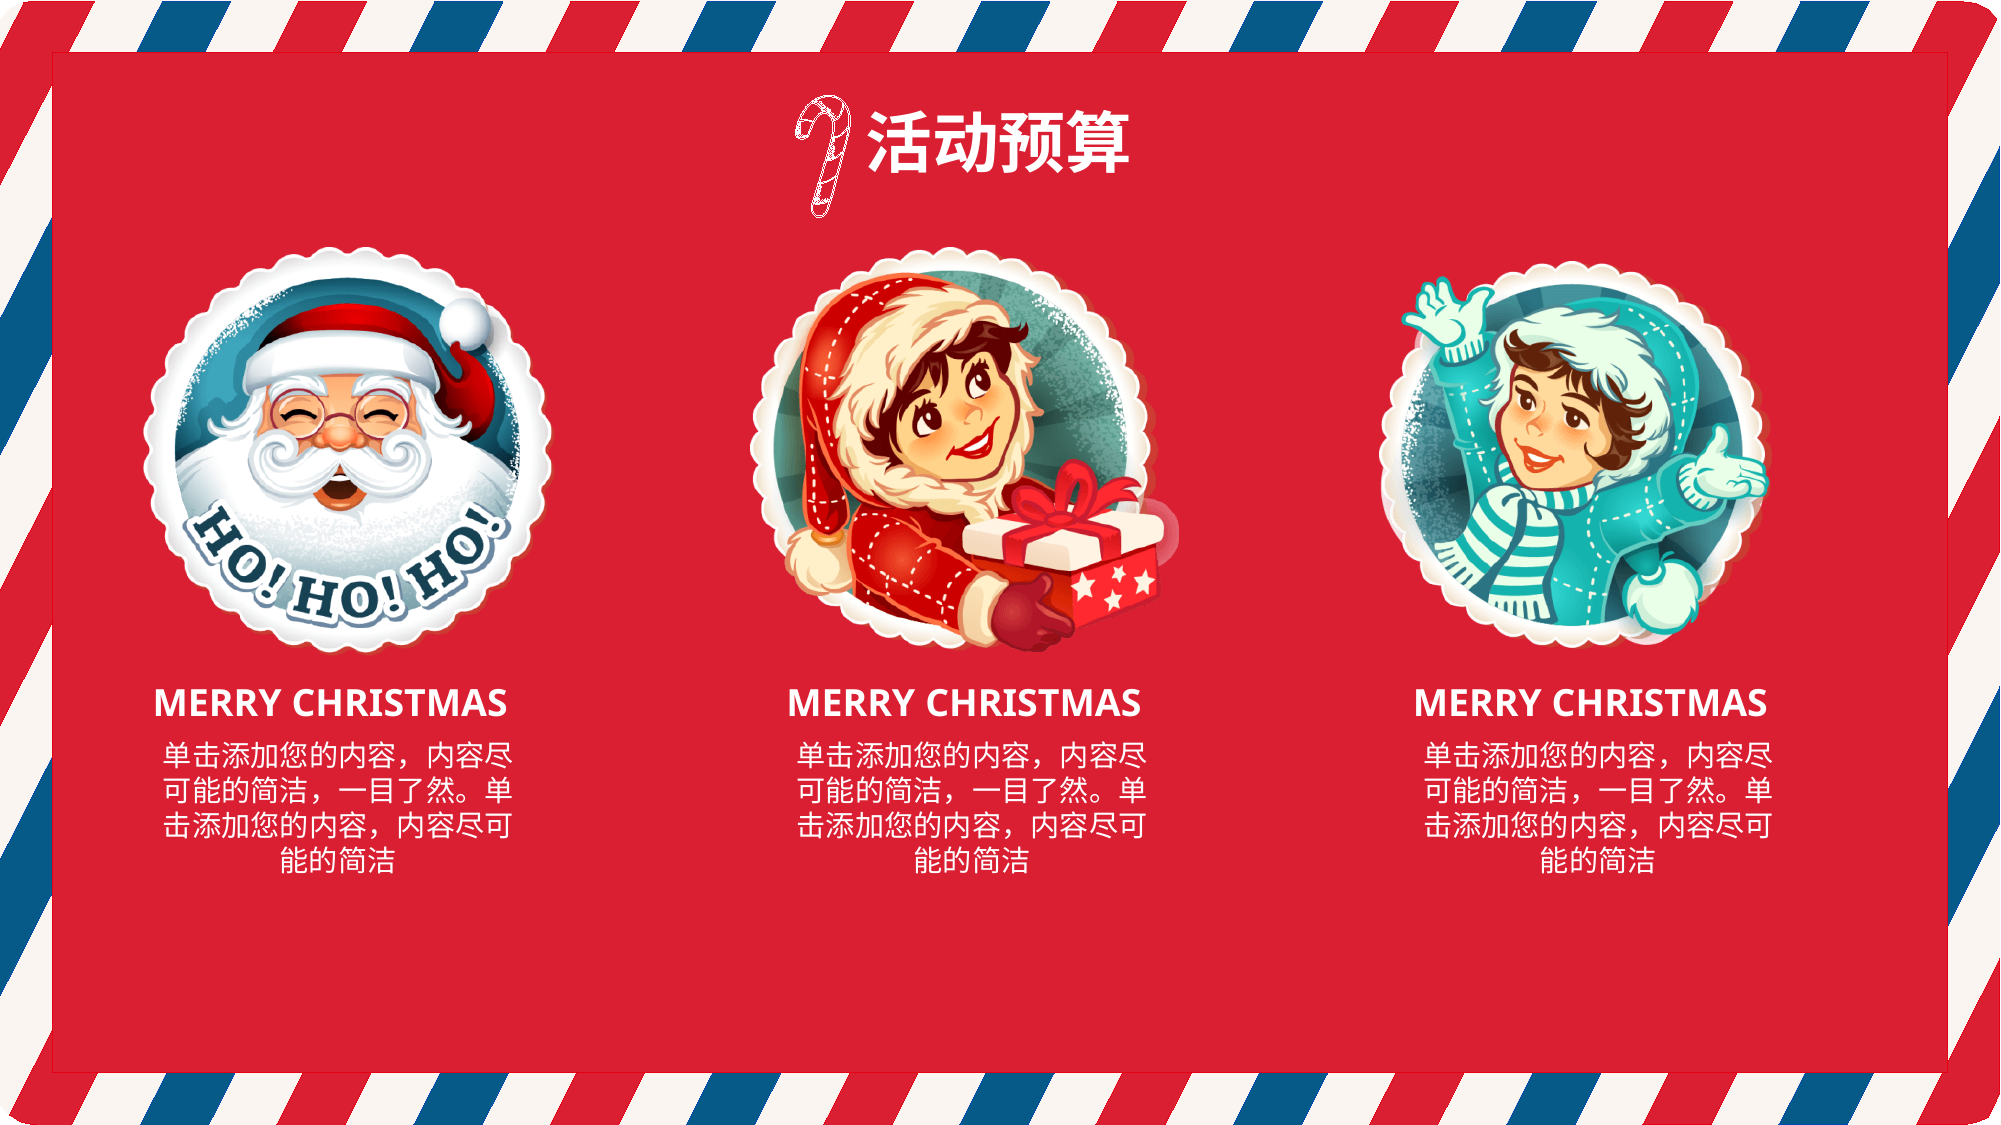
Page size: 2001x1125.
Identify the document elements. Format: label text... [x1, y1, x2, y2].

text_box MERRY CHRISTMAS [79, 671, 582, 732]
picture [129, 247, 565, 673]
picture [1379, 261, 1772, 649]
text_box [795, 95, 851, 218]
picture [749, 247, 1179, 652]
text_box 活动预算 [850, 93, 1551, 188]
text_box 单击添加您的内容，内容尽可能的简洁，一目了然。单击添加您的内容，内容尽可能的简洁 [145, 729, 532, 885]
text_box 单击添加您的内容，内容尽可能的简洁，一目了然。单击添加您的内容，内容尽可能的简洁 [1405, 729, 1792, 885]
text_box MERRY CHRISTMAS [713, 671, 1216, 732]
text_box MERRY CHRISTMAS [1339, 671, 1842, 732]
text_box 单击添加您的内容，内容尽可能的简洁，一目了然。单击添加您的内容，内容尽可能的简洁 [779, 729, 1166, 885]
